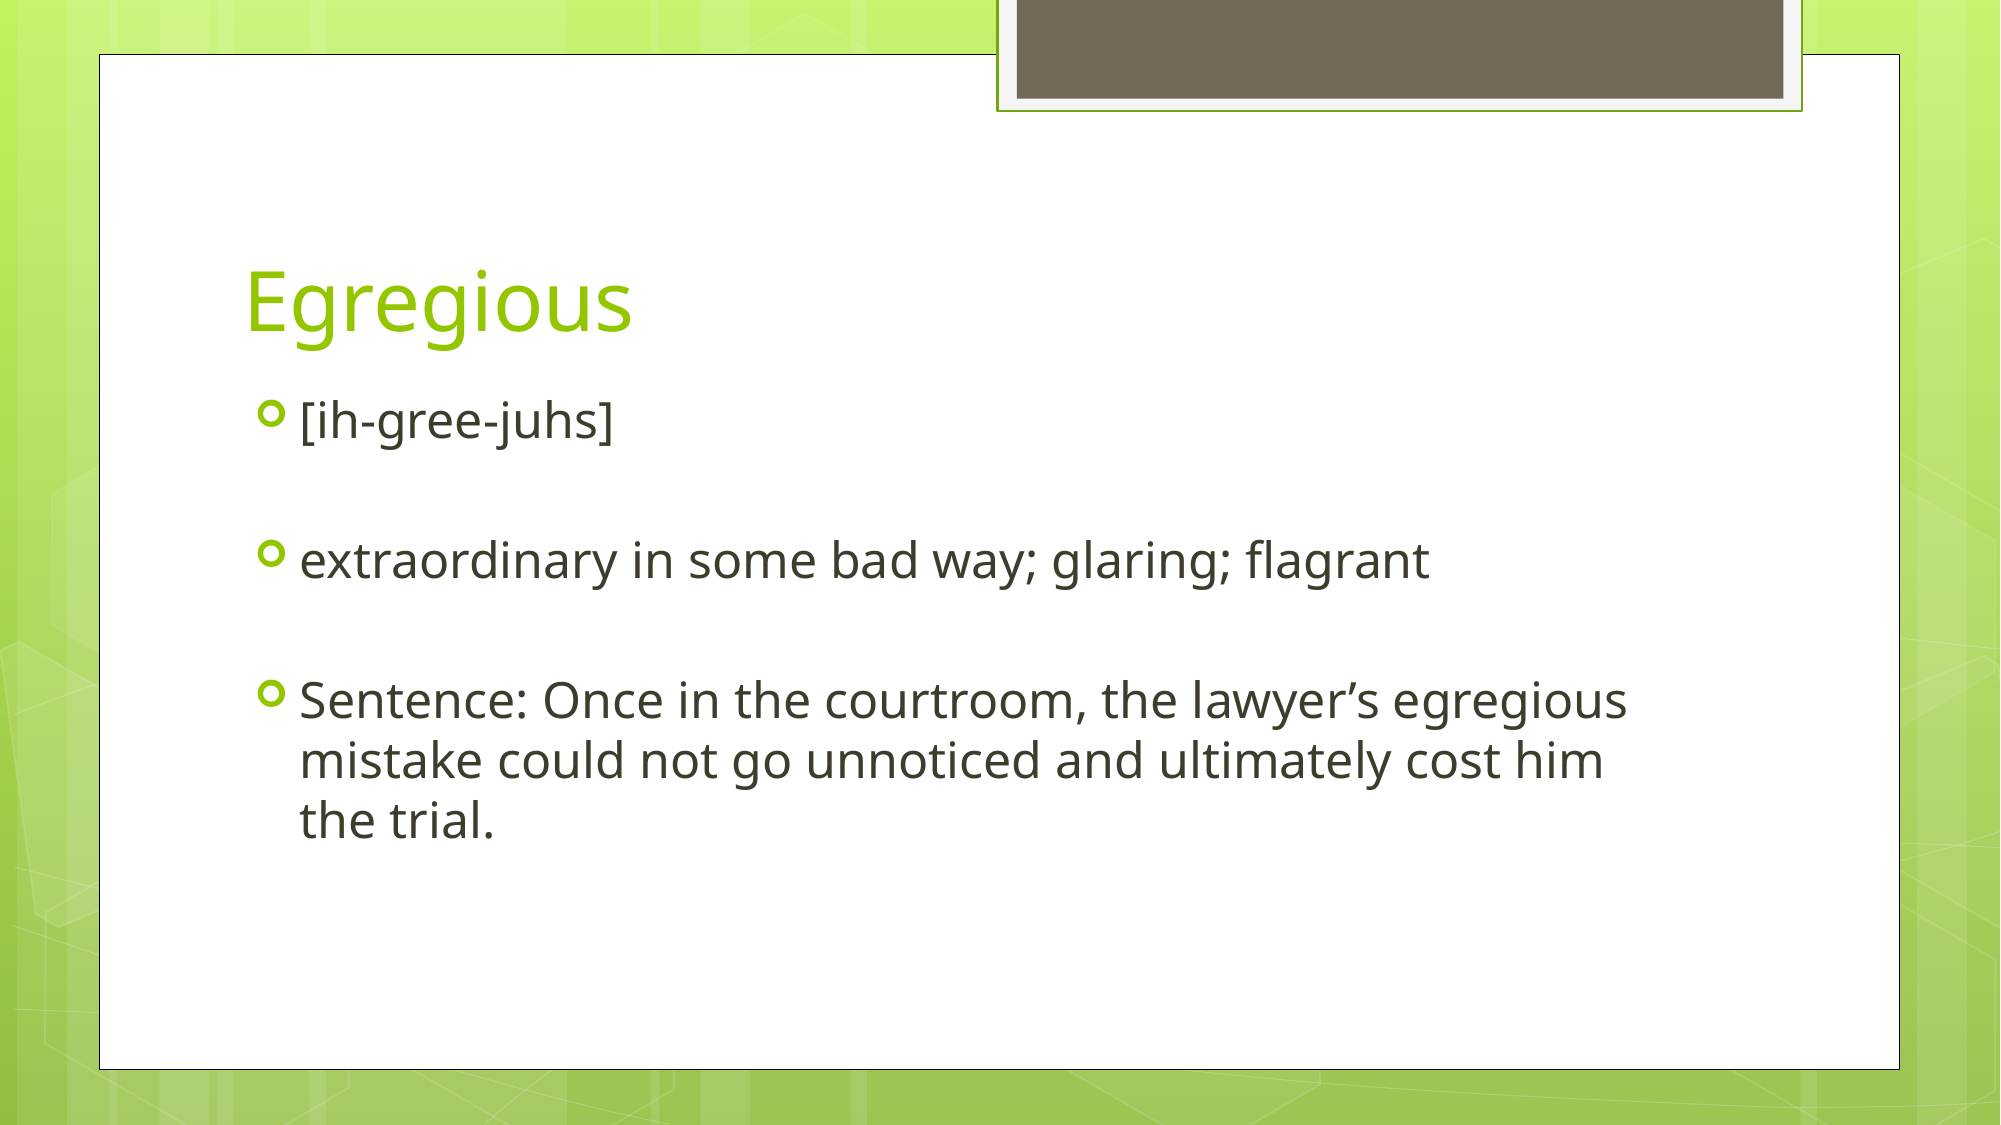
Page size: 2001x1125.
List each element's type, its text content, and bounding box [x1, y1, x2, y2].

list [ih-gree-juhs] extraordinary in some bad way; glaring; flagrant Sentence: Once in the courtroom, the lawyer’s egregious mistake could not go unnoticed and ultimately cost him the trial. [228, 381, 1711, 957]
title Egregious [228, 168, 1765, 357]
